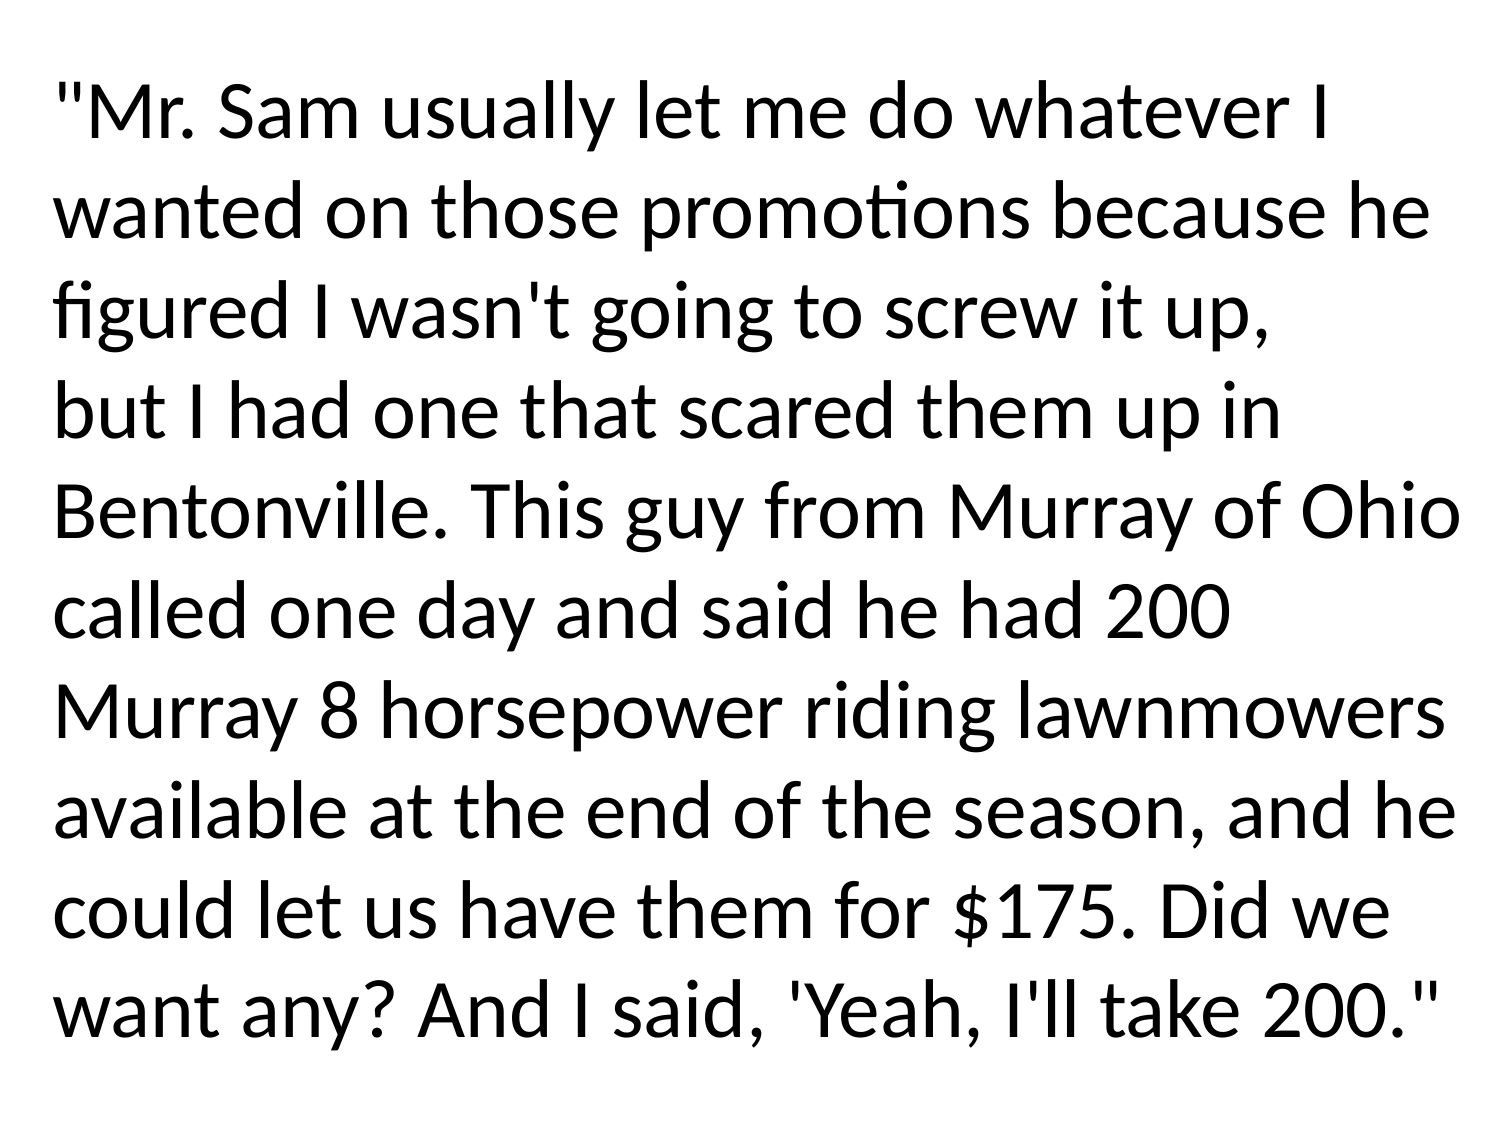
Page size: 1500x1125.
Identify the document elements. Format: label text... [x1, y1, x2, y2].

text_box "Mr. Sam usually let me do whatever I wanted on those promotions because he figured I wasn't going to screw it up, but I had one that scared them up in Bentonville. This guy from Murray of Ohio called one day and said he had 200 Murray 8 horsepower riding lawnmowers available at the end of the season, and he could let us have them for $175. Did we want any? And I said, 'Yeah, I'll take 200." [37, 47, 1481, 1062]
